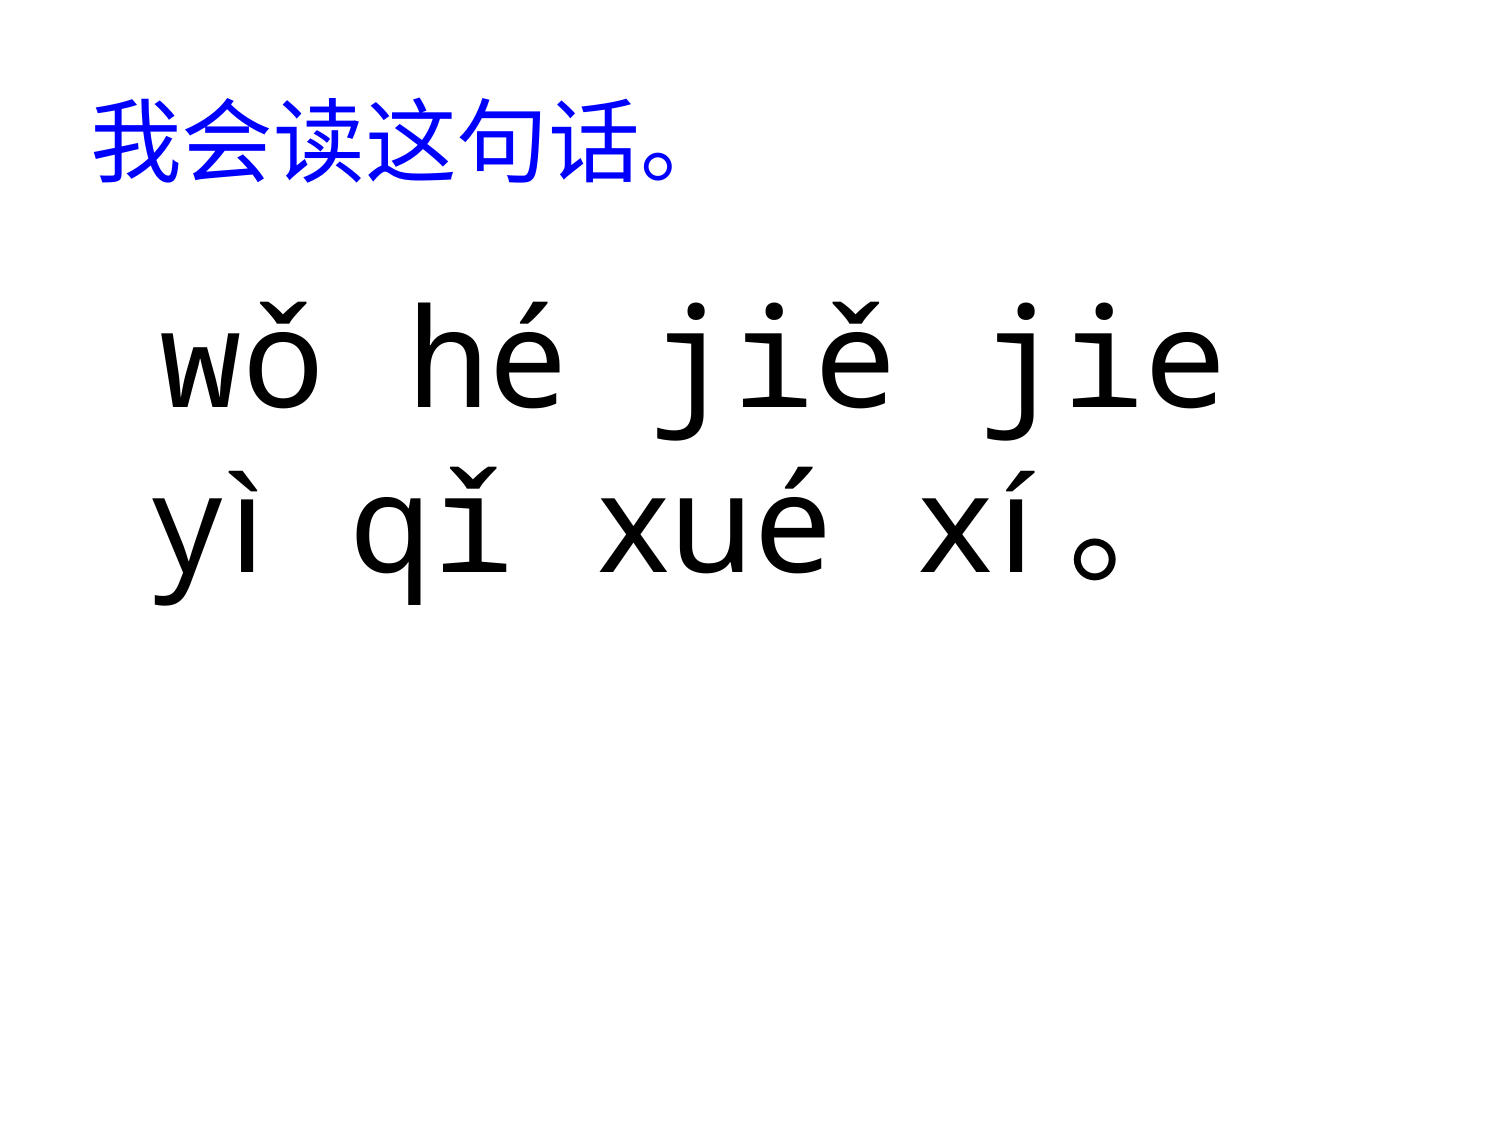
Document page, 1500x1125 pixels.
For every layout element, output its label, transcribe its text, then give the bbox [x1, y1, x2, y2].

title 我会读这句话。 [74, 44, 1426, 233]
list wǒ hé jiě jie yì qǐ xué xí。 [74, 262, 1426, 1006]
